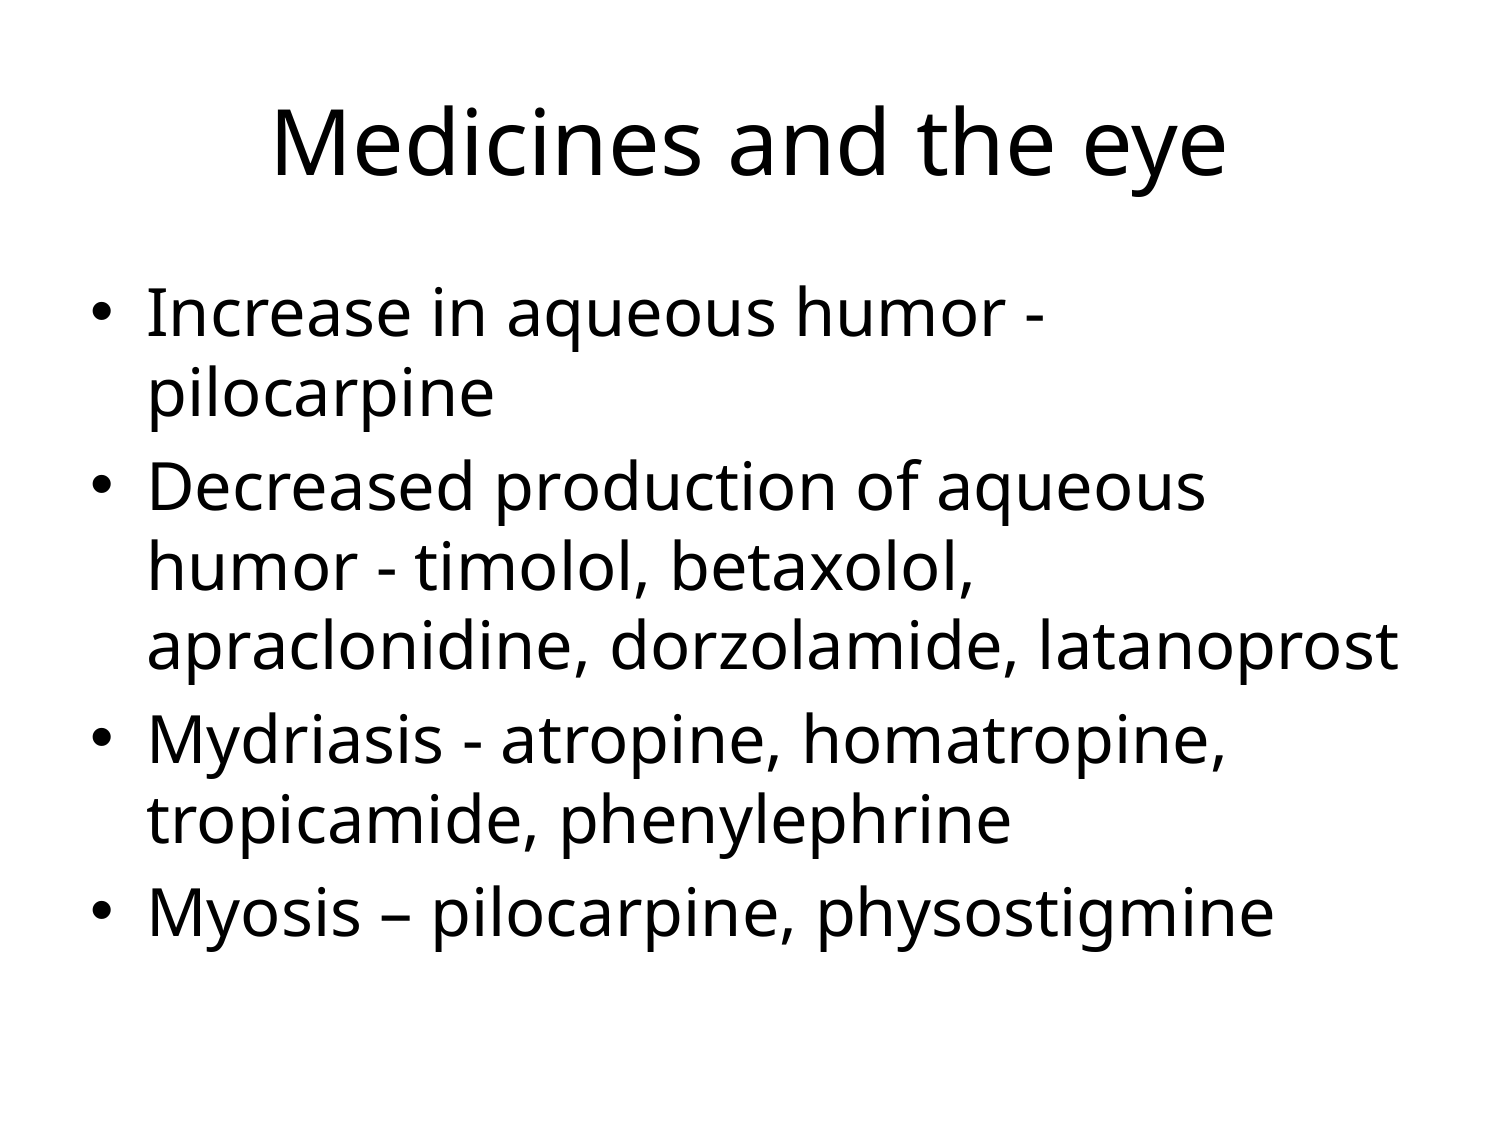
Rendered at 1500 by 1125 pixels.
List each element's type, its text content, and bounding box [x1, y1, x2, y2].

list Increase in aqueous humor - pilocarpine Decreased production of aqueous humor - timolol, betaxolol, apraclonidine, dorzolamide, latanoprost Mydriasis - atropine, homatropine, tropicamide, phenylephrine Myosis – pilocarpine, physostigmine [75, 262, 1425, 1005]
title Medicines and the eye [75, 45, 1425, 233]
